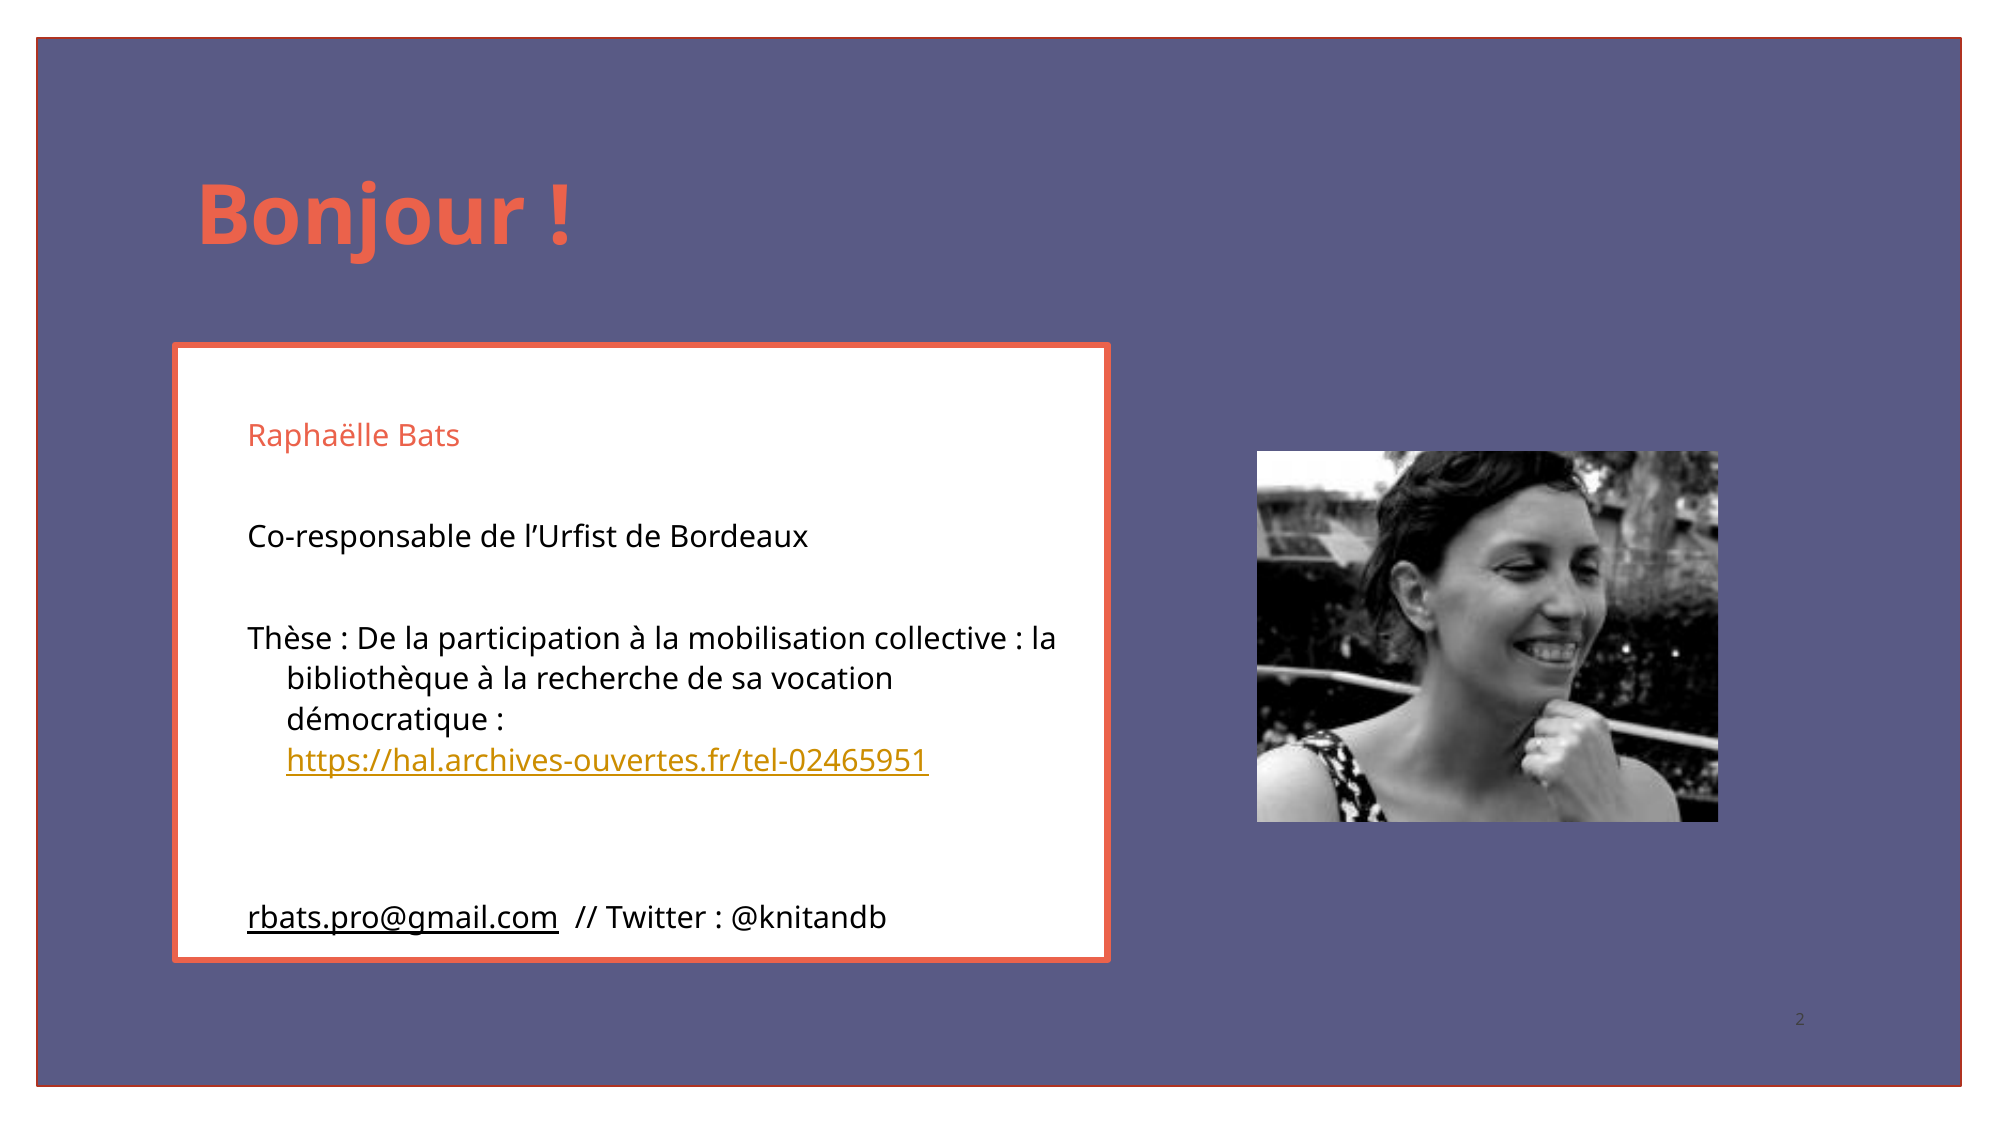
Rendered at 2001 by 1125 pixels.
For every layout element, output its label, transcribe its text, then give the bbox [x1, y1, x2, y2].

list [1257, 451, 1719, 822]
list Raphaëlle Bats Co-responsable de l’Urfist de Bordeaux Thèse : De la participation à la mobilisation collective : la bibliothèque à la recherche de sa vocation démocratique : https://hal.archives-ouvertes.fr/tel-02465951 rbats.pro@gmail.com // Twitter : @knitandb [174, 344, 1109, 961]
title Bonjour ! [174, 105, 1825, 331]
text_box [36, 37, 1962, 1087]
slide_number 2 [1687, 990, 1825, 1050]
